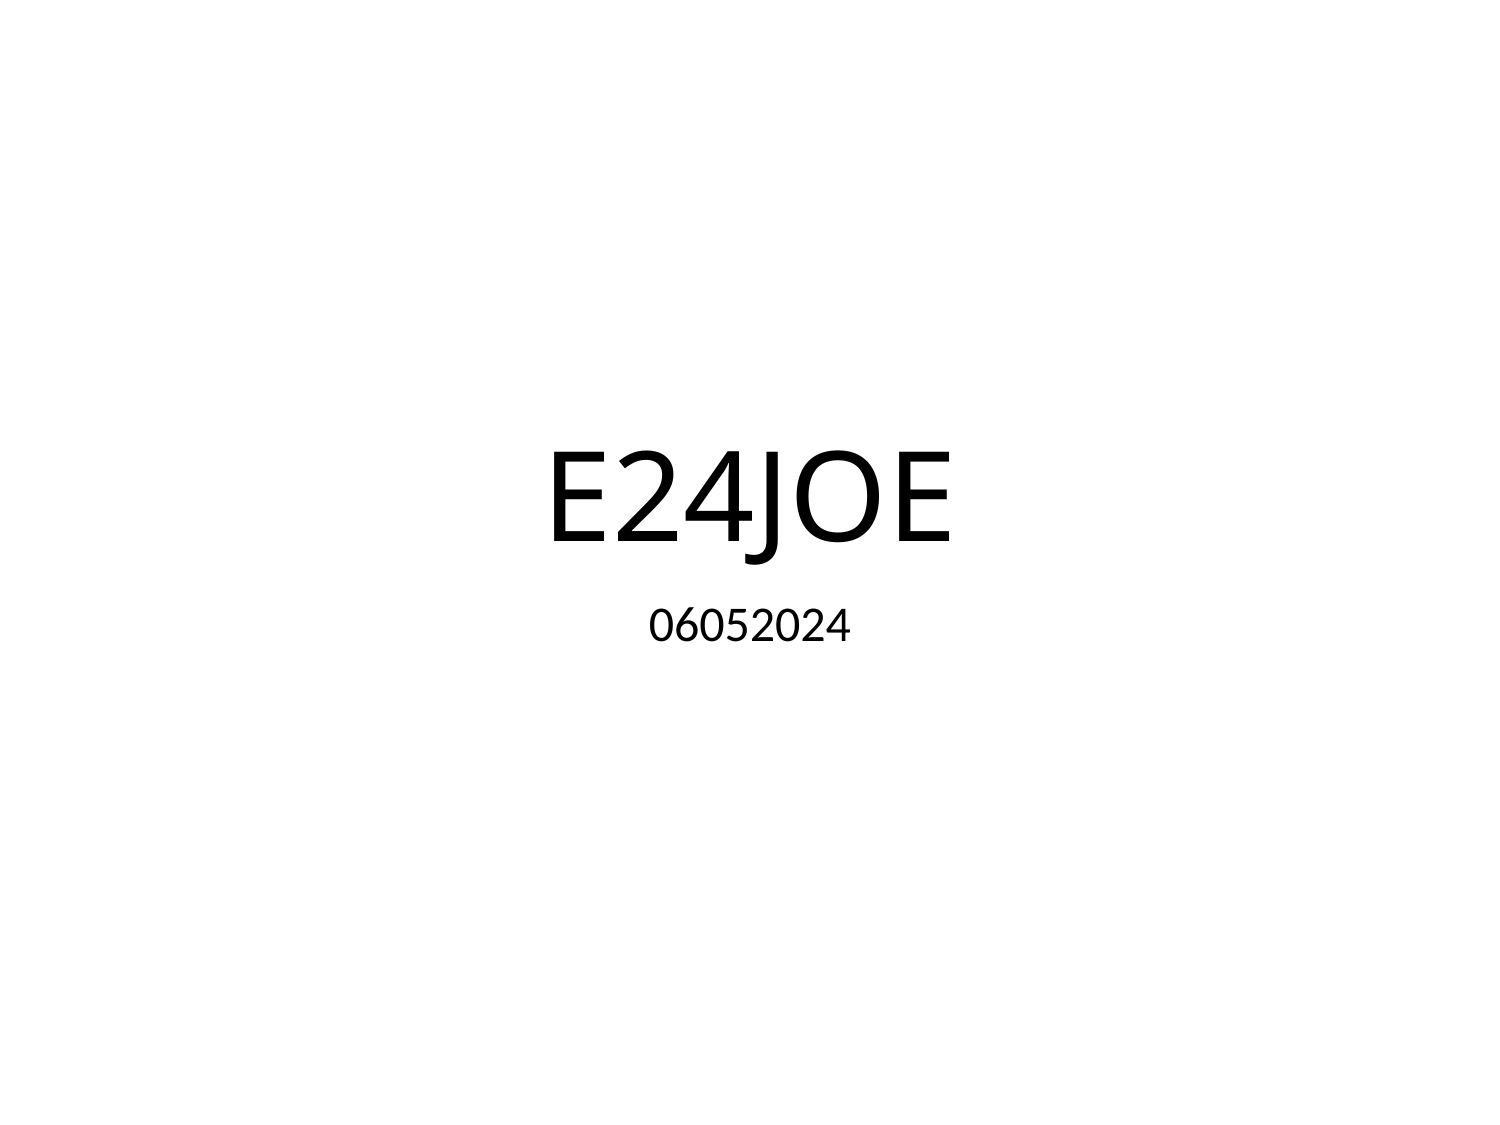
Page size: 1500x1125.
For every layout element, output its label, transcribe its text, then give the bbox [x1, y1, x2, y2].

title E24JOE [112, 184, 1388, 576]
subtitle 06052024 [187, 590, 1313, 863]
